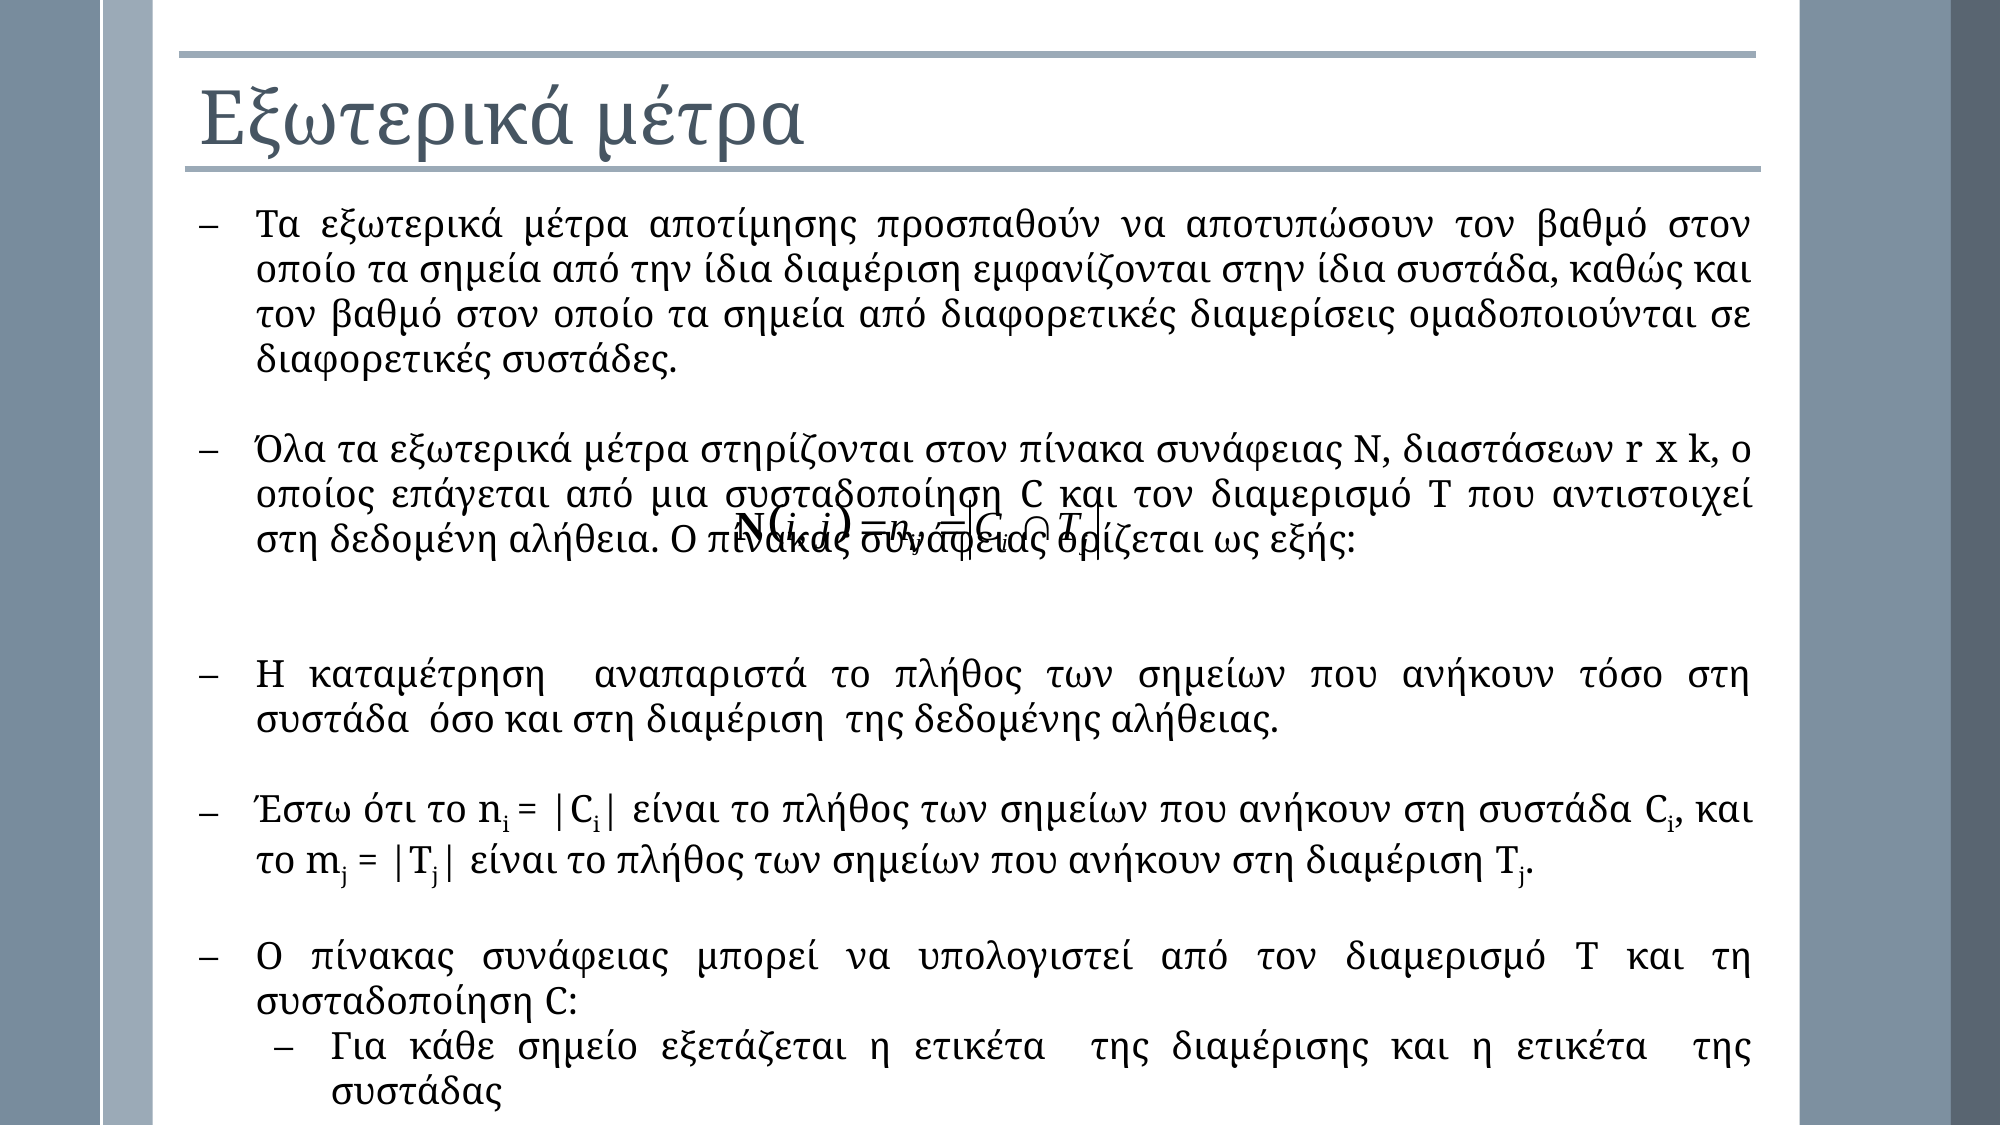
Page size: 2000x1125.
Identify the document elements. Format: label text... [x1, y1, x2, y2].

text_box Εξωτερικά μέτρα [184, 62, 1756, 167]
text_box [727, 491, 1111, 571]
